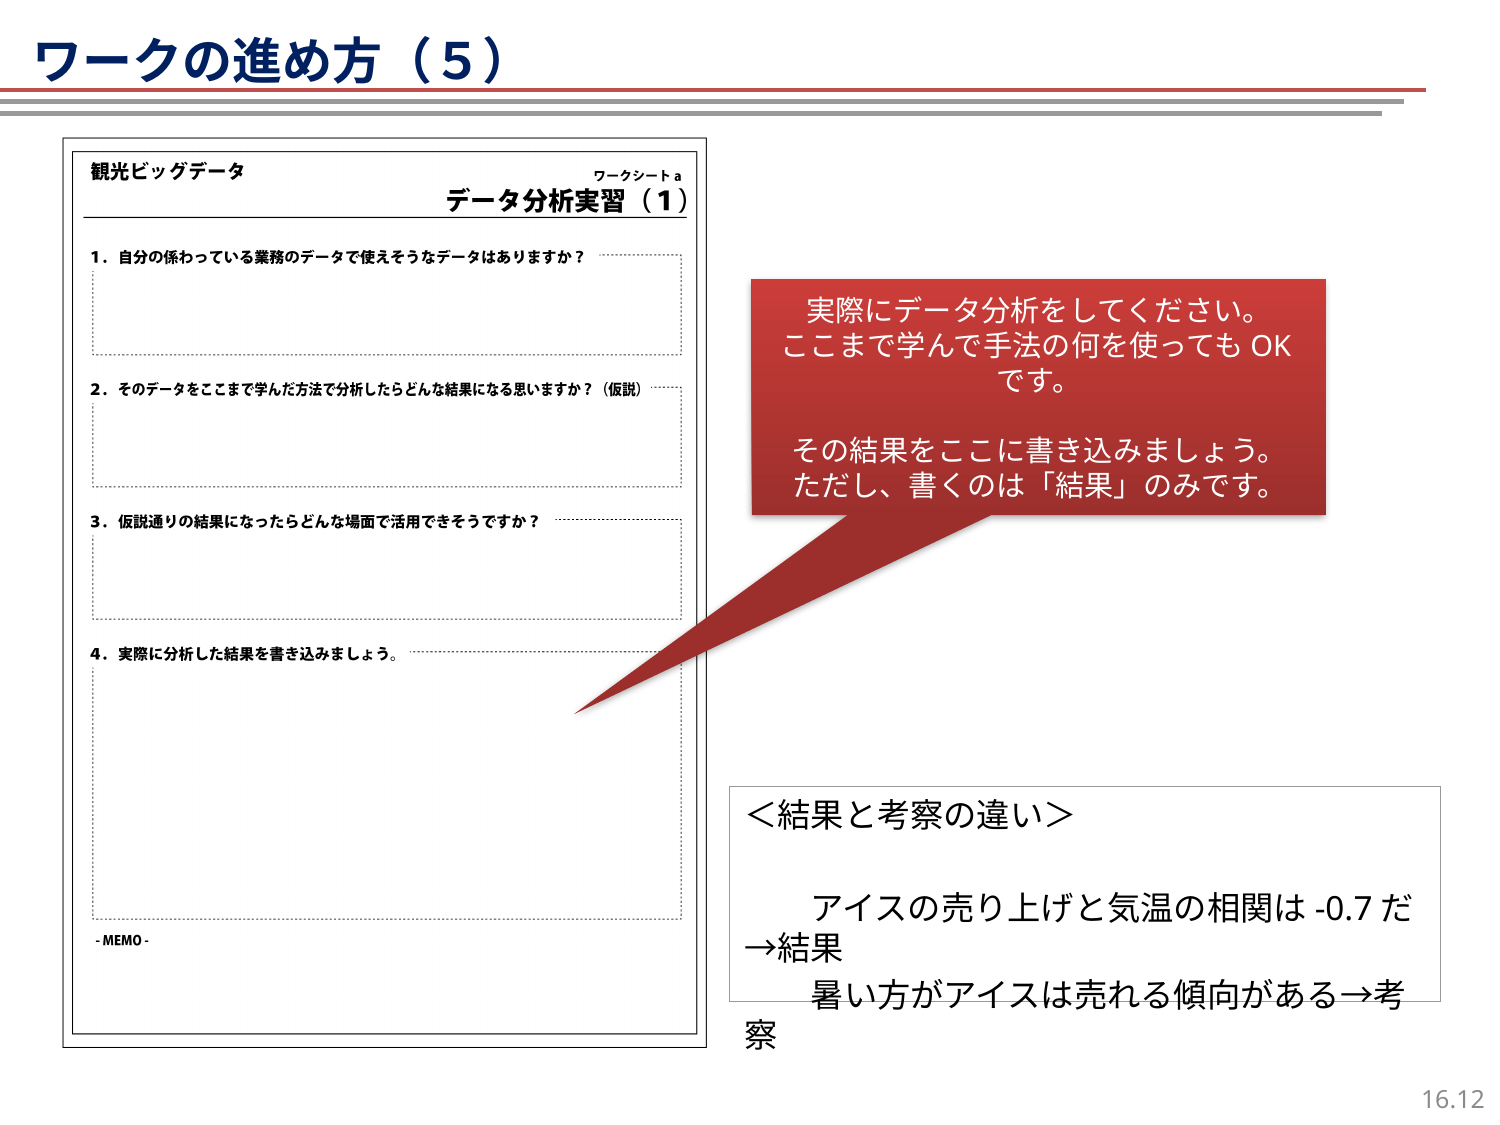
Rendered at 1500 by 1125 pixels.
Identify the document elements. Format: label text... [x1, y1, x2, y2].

slide_number 11 [1381, 1065, 1500, 1125]
picture [62, 136, 707, 1048]
list ＜結果と考察の違い＞ アイスの売り上げと気温の相関は-0.7だ→結果 暑い方がアイスは売れる傾向がある→考察 [729, 786, 1441, 1002]
text_box 実際にデータ分析をしてください。 ここまで学んで手法の何を使ってもOKです。 その結果をここに書き込みましょう。 ただし、書くのは「結果」のみです。 [710, 278, 1327, 650]
text_box ワークの進め方（５） [17, 21, 1459, 151]
